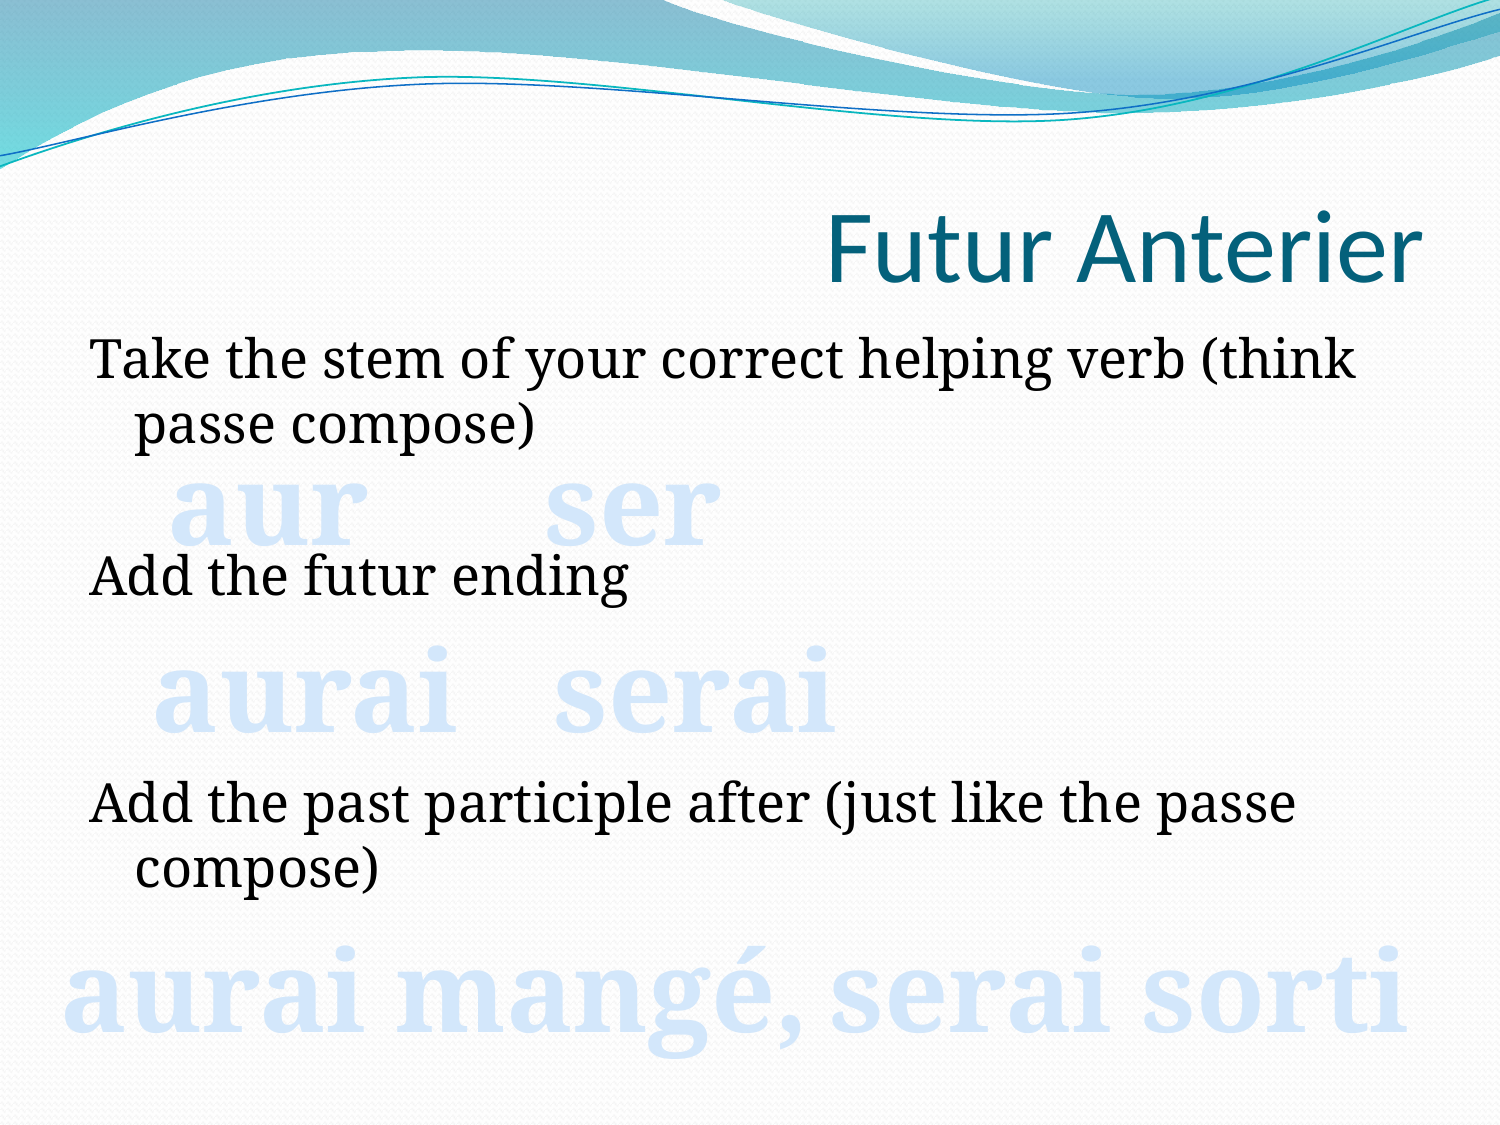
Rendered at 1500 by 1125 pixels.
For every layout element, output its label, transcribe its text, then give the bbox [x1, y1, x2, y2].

text_box serai [538, 612, 852, 763]
text_box aurai mangé, [45, 912, 814, 1063]
title Futur Anterier [75, 115, 1425, 303]
text_box ser [529, 424, 738, 575]
list Take the stem of your correct helping verb (think passe compose) Add the futur ending Add the past participle after (just like the passe compose) [75, 317, 1425, 912]
text_box aur [152, 424, 384, 575]
text_box aurai [136, 612, 473, 763]
text_box serai sorti [814, 912, 1425, 1063]
